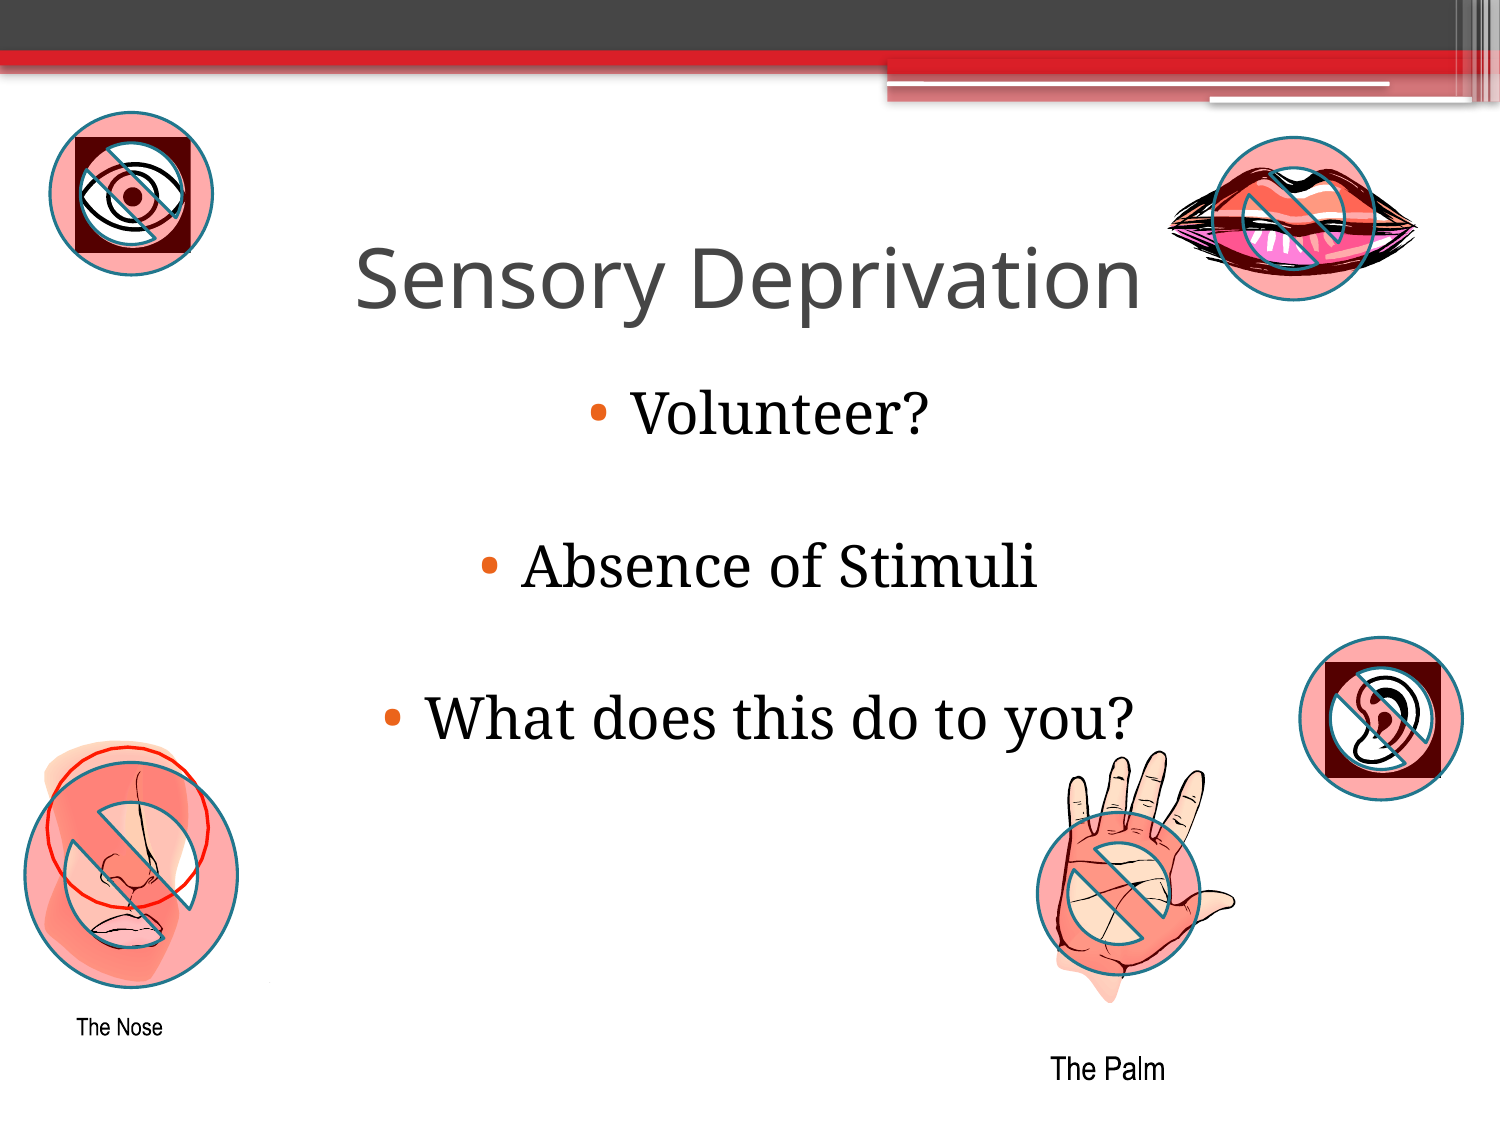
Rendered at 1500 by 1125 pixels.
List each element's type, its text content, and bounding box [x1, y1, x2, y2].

list Volunteer? Absence of Stimuli What does this do to you? [75, 368, 1425, 1079]
picture [74, 137, 192, 254]
text_box [194, 139, 215, 246]
text_box [1444, 664, 1465, 771]
picture [37, 737, 271, 1036]
text_box [48, 110, 192, 246]
picture [1049, 749, 1238, 1081]
text_box [1255, 292, 1333, 302]
text_box [1298, 635, 1442, 771]
text_box [85, 263, 177, 277]
text_box [1035, 862, 1042, 925]
text_box [1335, 788, 1427, 802]
text_box [23, 835, 30, 915]
picture [1162, 162, 1424, 282]
title Sensory Deprivation [75, 187, 1425, 363]
picture [1324, 662, 1442, 779]
text_box [1236, 135, 1352, 159]
